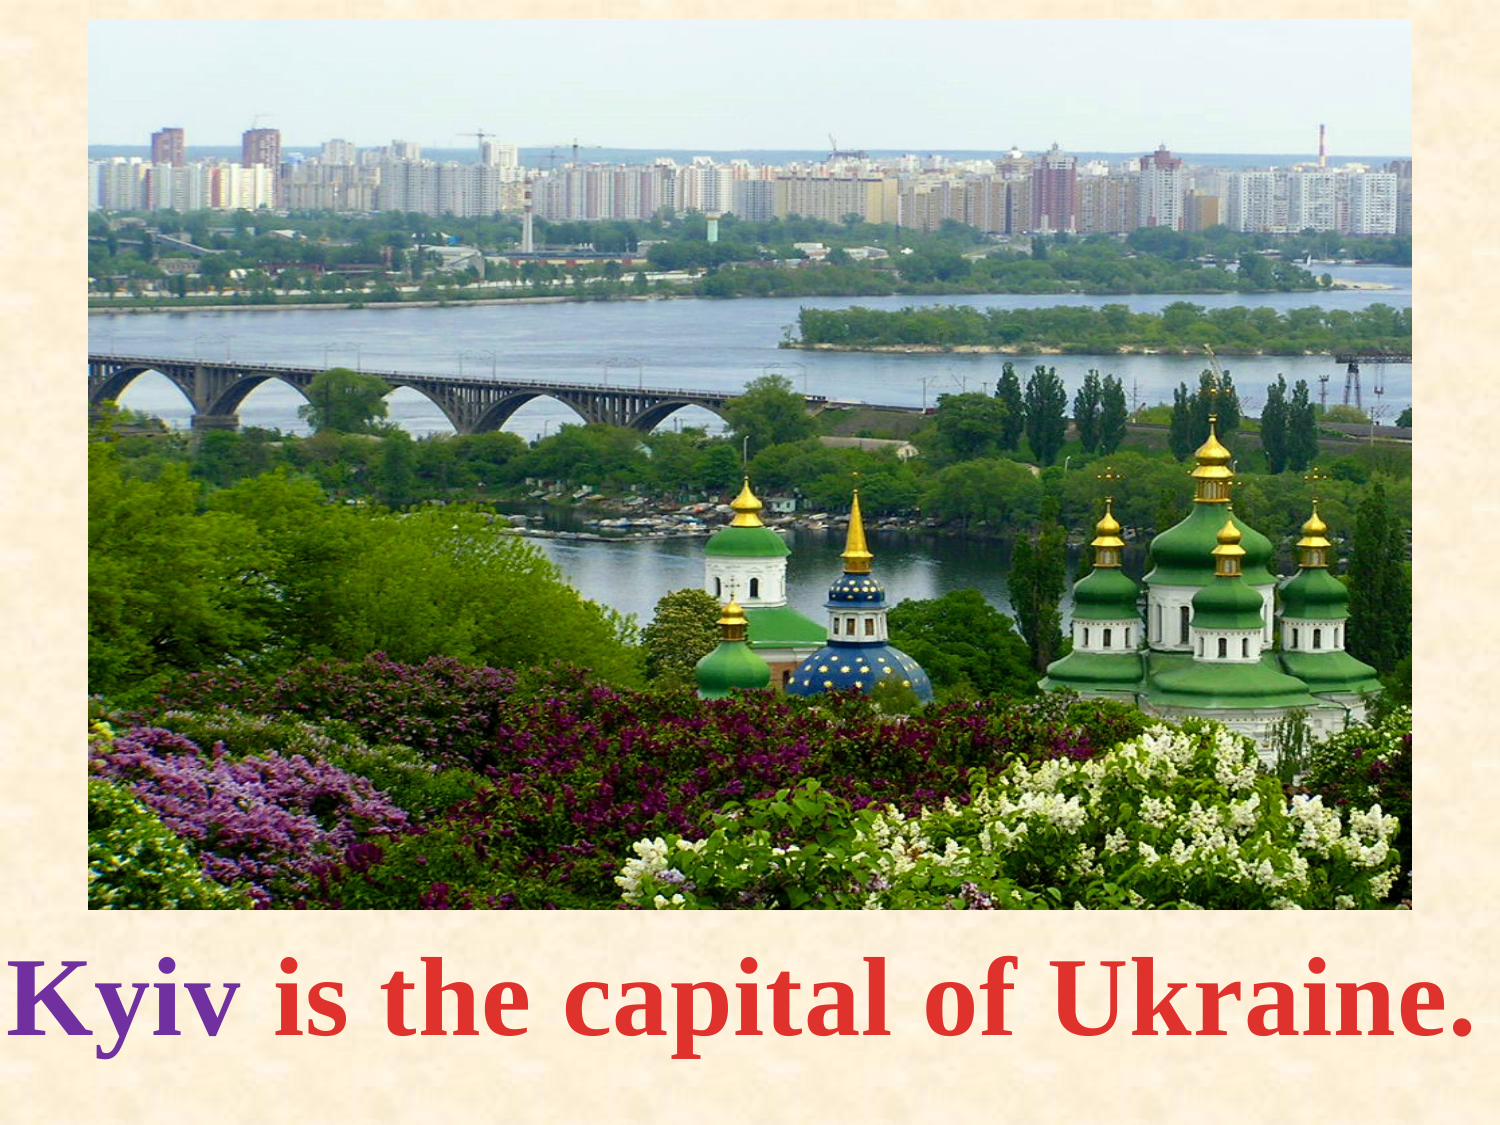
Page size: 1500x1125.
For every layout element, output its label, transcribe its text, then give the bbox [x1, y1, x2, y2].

text_box Kyiv [0, 915, 256, 1066]
picture [0, 0, 1500, 1125]
text_box is the capital of Ukraine. [258, 915, 1495, 1066]
